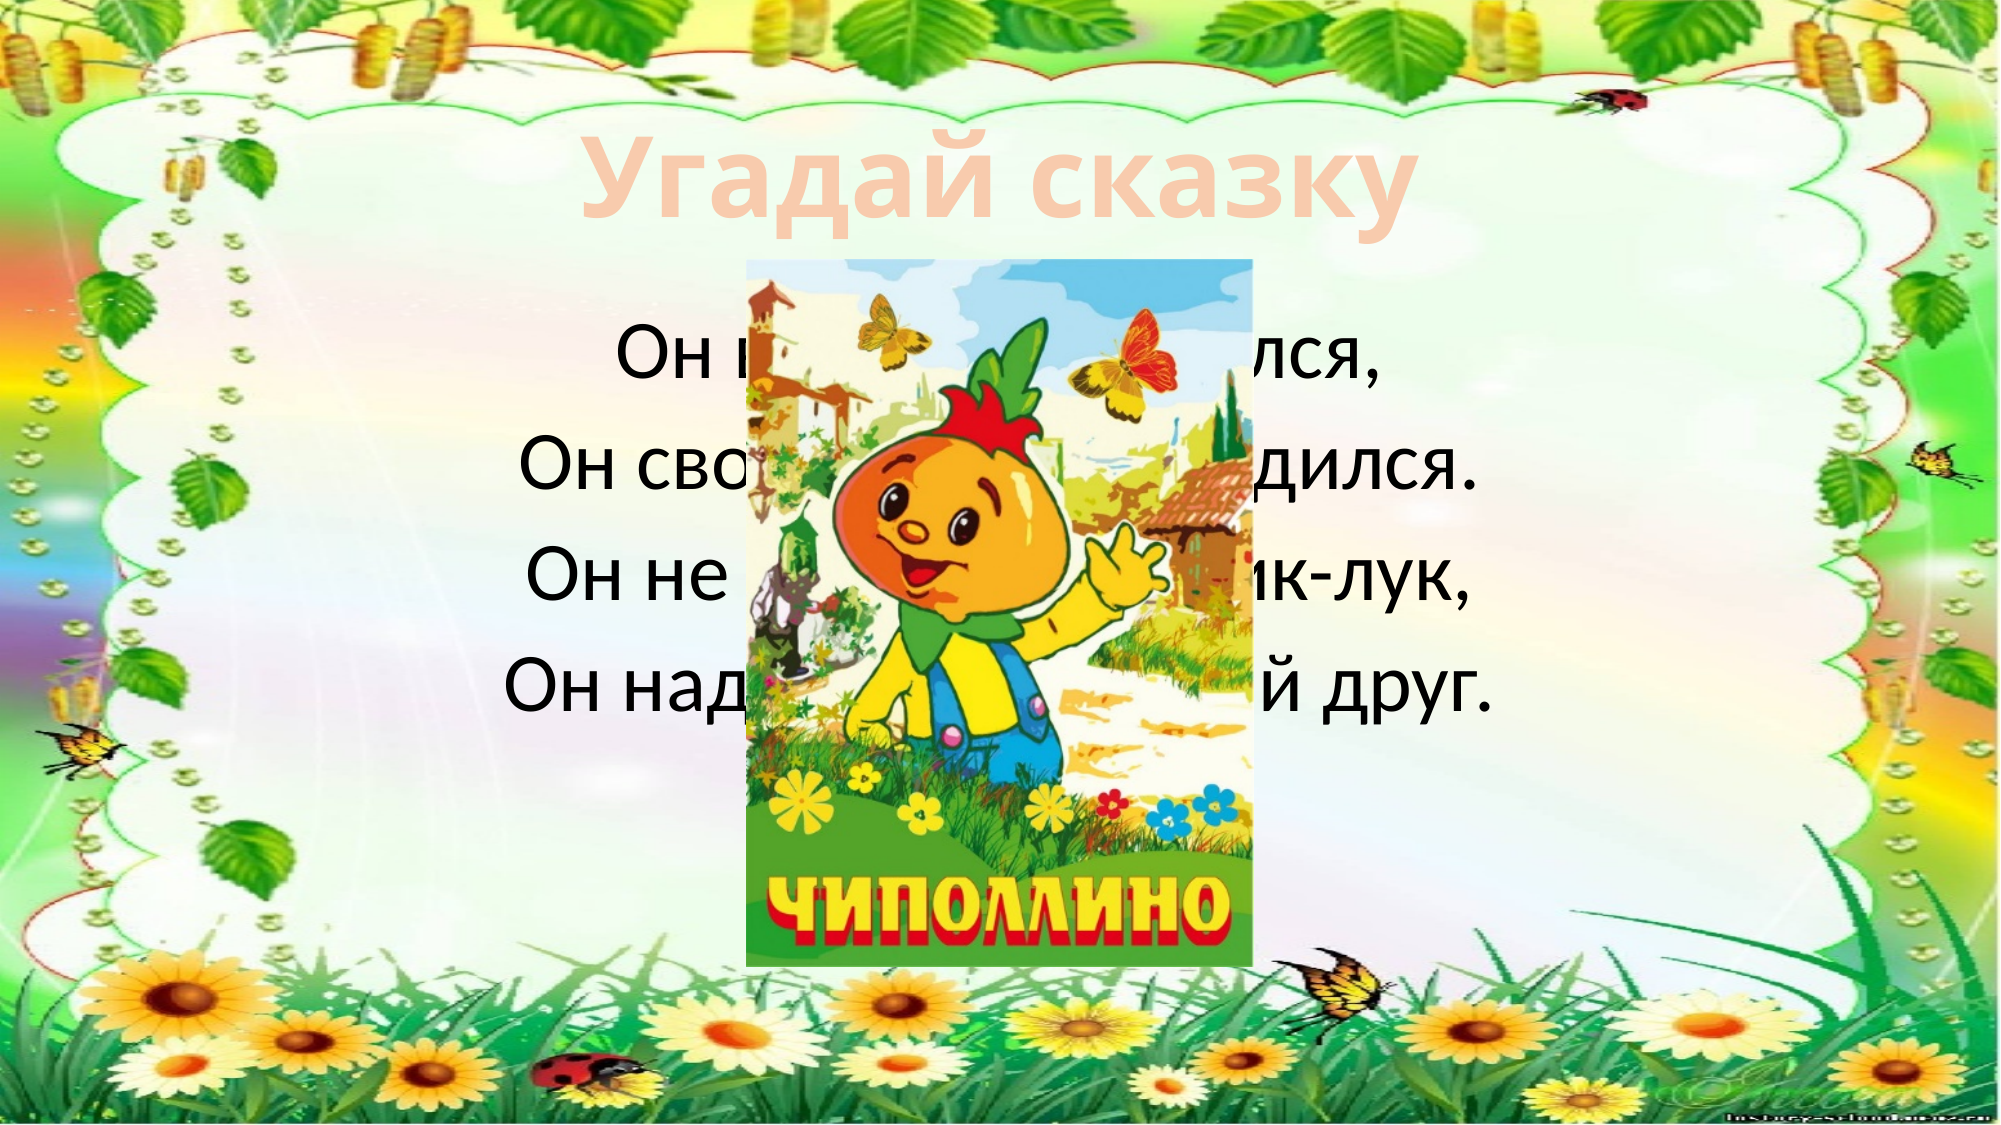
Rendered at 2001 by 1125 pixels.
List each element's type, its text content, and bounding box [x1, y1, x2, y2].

picture [0, 0, 2001, 1125]
list Он в Италии родился, Он своей семьёй гордился. Он не просто мальчик-лук, Он надёжный, верный друг. [137, 299, 1863, 1014]
title Угадай сказку [137, 69, 1863, 293]
